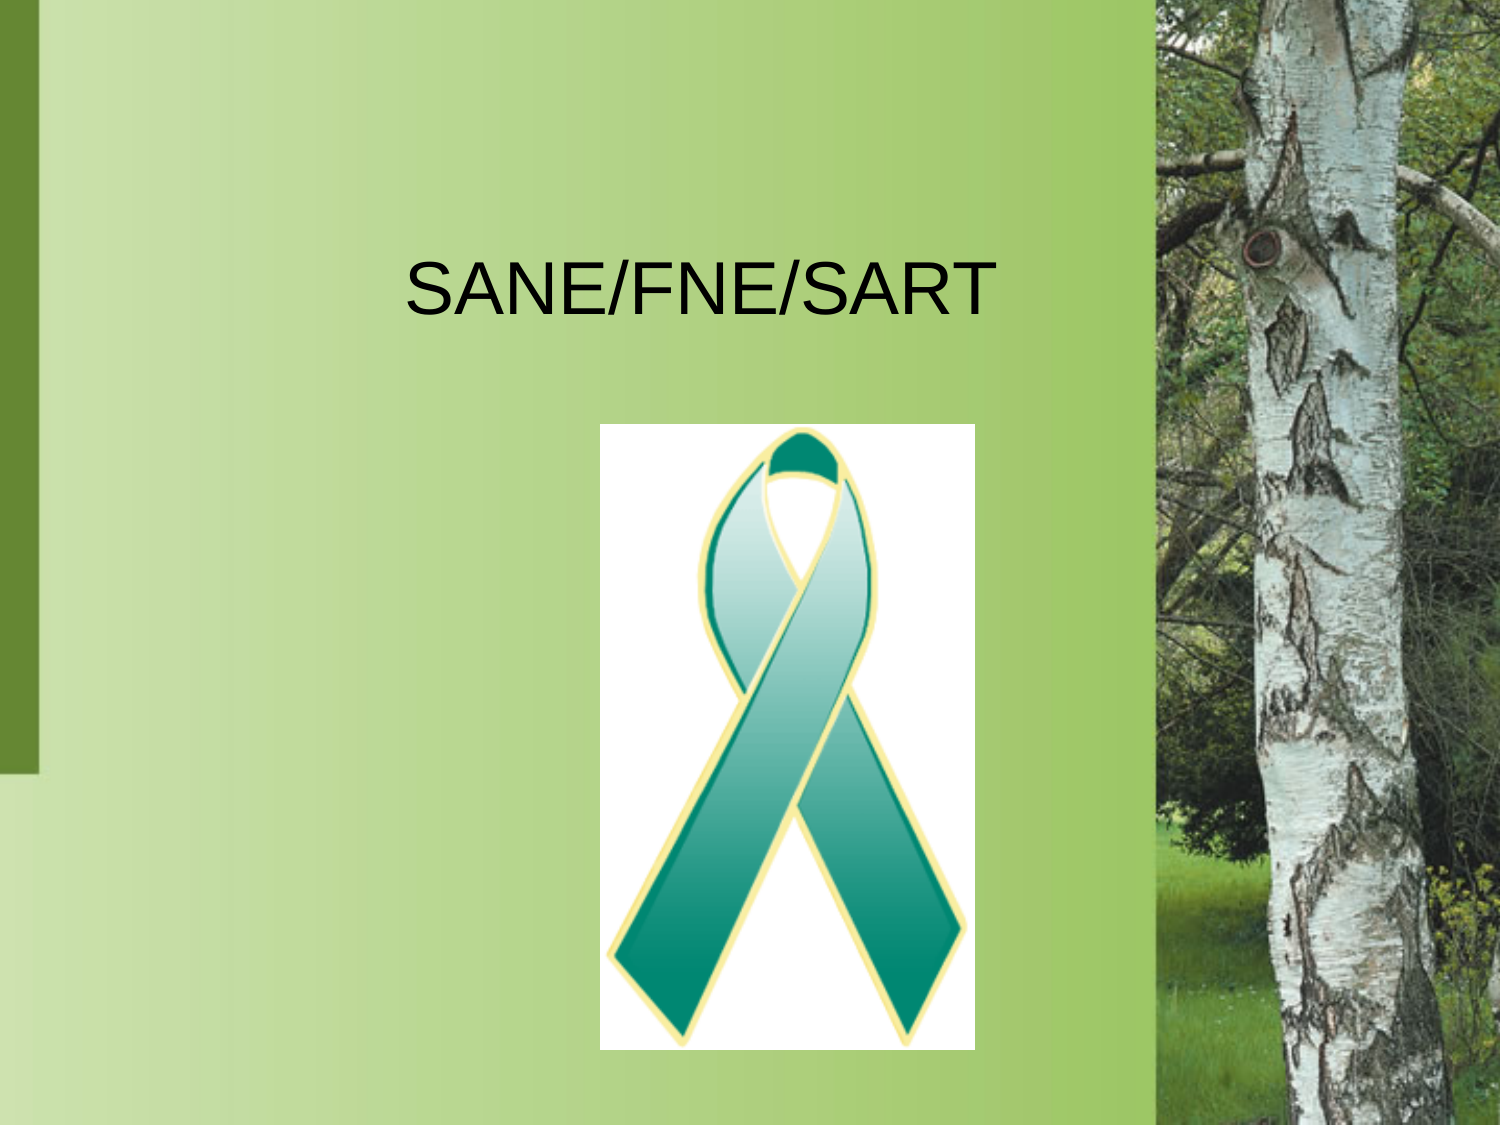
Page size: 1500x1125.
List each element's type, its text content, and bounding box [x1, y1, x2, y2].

picture [0, 0, 1500, 1125]
title SANE/FNE/SART [64, 52, 1340, 338]
